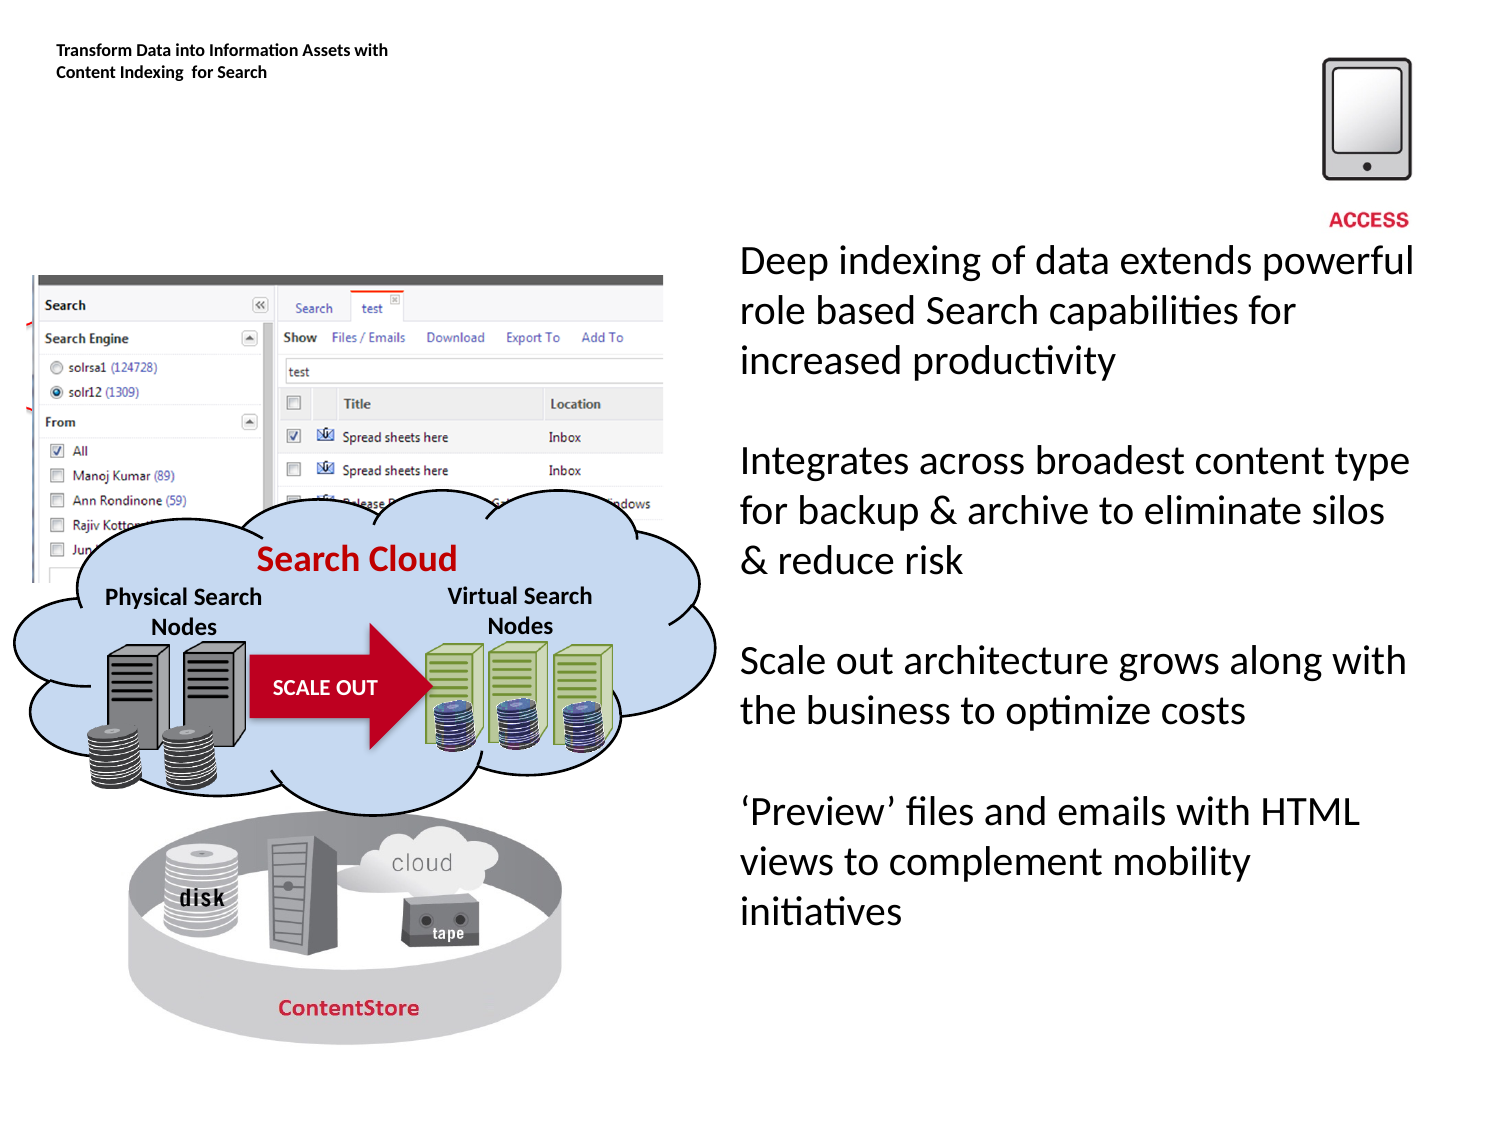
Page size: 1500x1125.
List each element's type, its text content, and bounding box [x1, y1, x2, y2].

picture [1299, 24, 1434, 235]
picture [121, 815, 568, 1049]
text_box Deep indexing of data extends powerful role based Search capabilities for increased productivity Integrates across broadest content type for backup & archive to eliminate silos & reduce risk Scale out architecture grows along with the business to optimize costs ‘Preview’ files and emails with HTML views to complement mobility initiatives [725, 224, 1438, 1013]
picture [26, 274, 664, 489]
title Transform Data into Information Assets with Content Indexing for Search [41, 30, 1232, 90]
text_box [14, 489, 716, 815]
